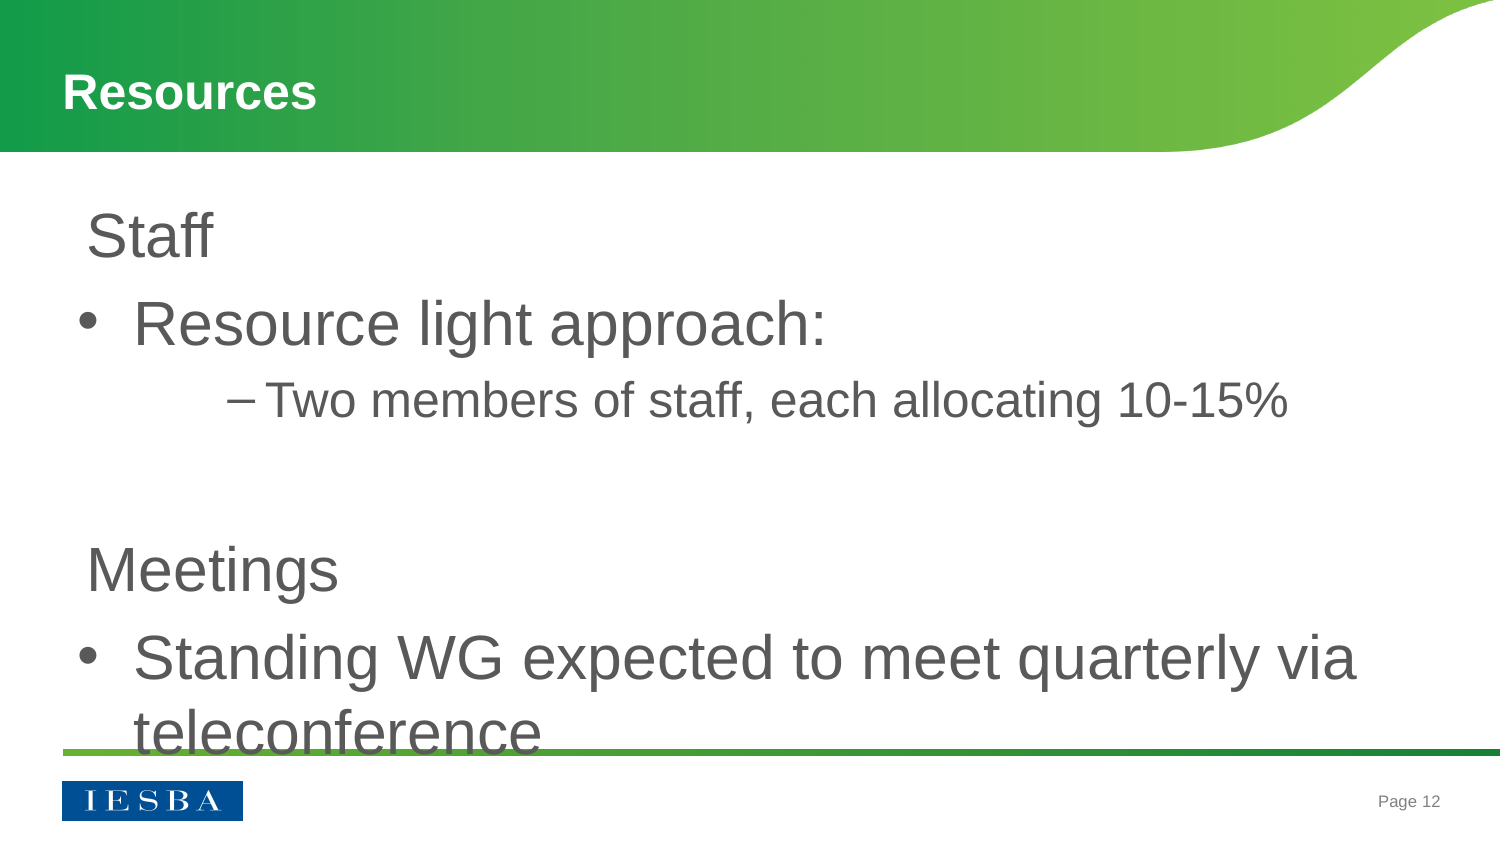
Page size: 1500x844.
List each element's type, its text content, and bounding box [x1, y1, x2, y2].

picture [0, 0, 1497, 152]
list Staff Resource light approach: Two members of staff, each allocating 10-15% Meetings Standing WG expected to meet quarterly via teleconference [62, 187, 1450, 747]
title Resources [62, 56, 1300, 122]
picture [62, 781, 243, 821]
